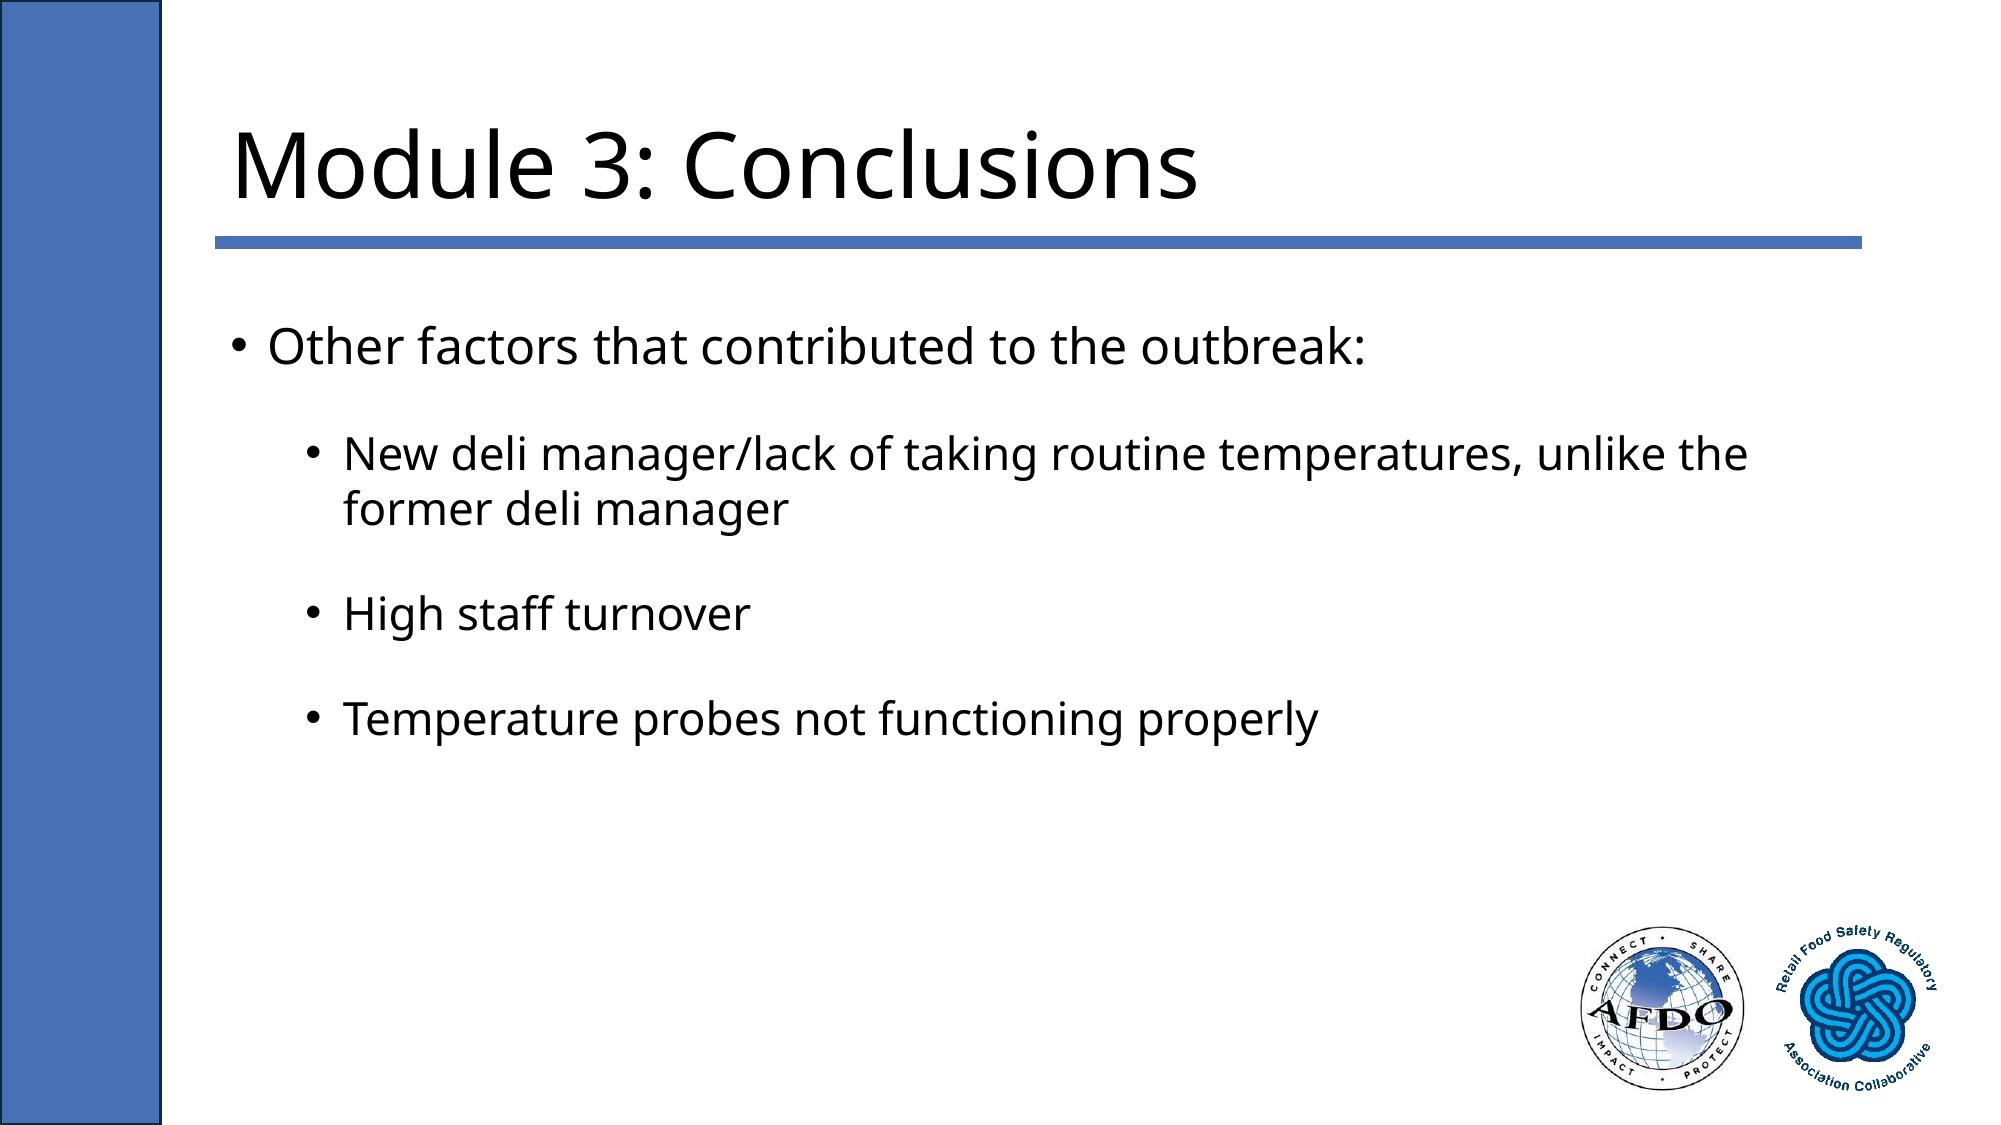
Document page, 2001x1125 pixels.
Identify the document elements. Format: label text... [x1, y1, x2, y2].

picture [1776, 925, 1937, 1091]
list Other factors that contributed to the outbreak: New deli manager/lack of taking routine temperatures, unlike the former deli manager High staff turnover Temperature probes not functioning properly [215, 306, 1863, 757]
picture [1579, 925, 1745, 1091]
title Module 3: Conclusions [215, 110, 1863, 227]
